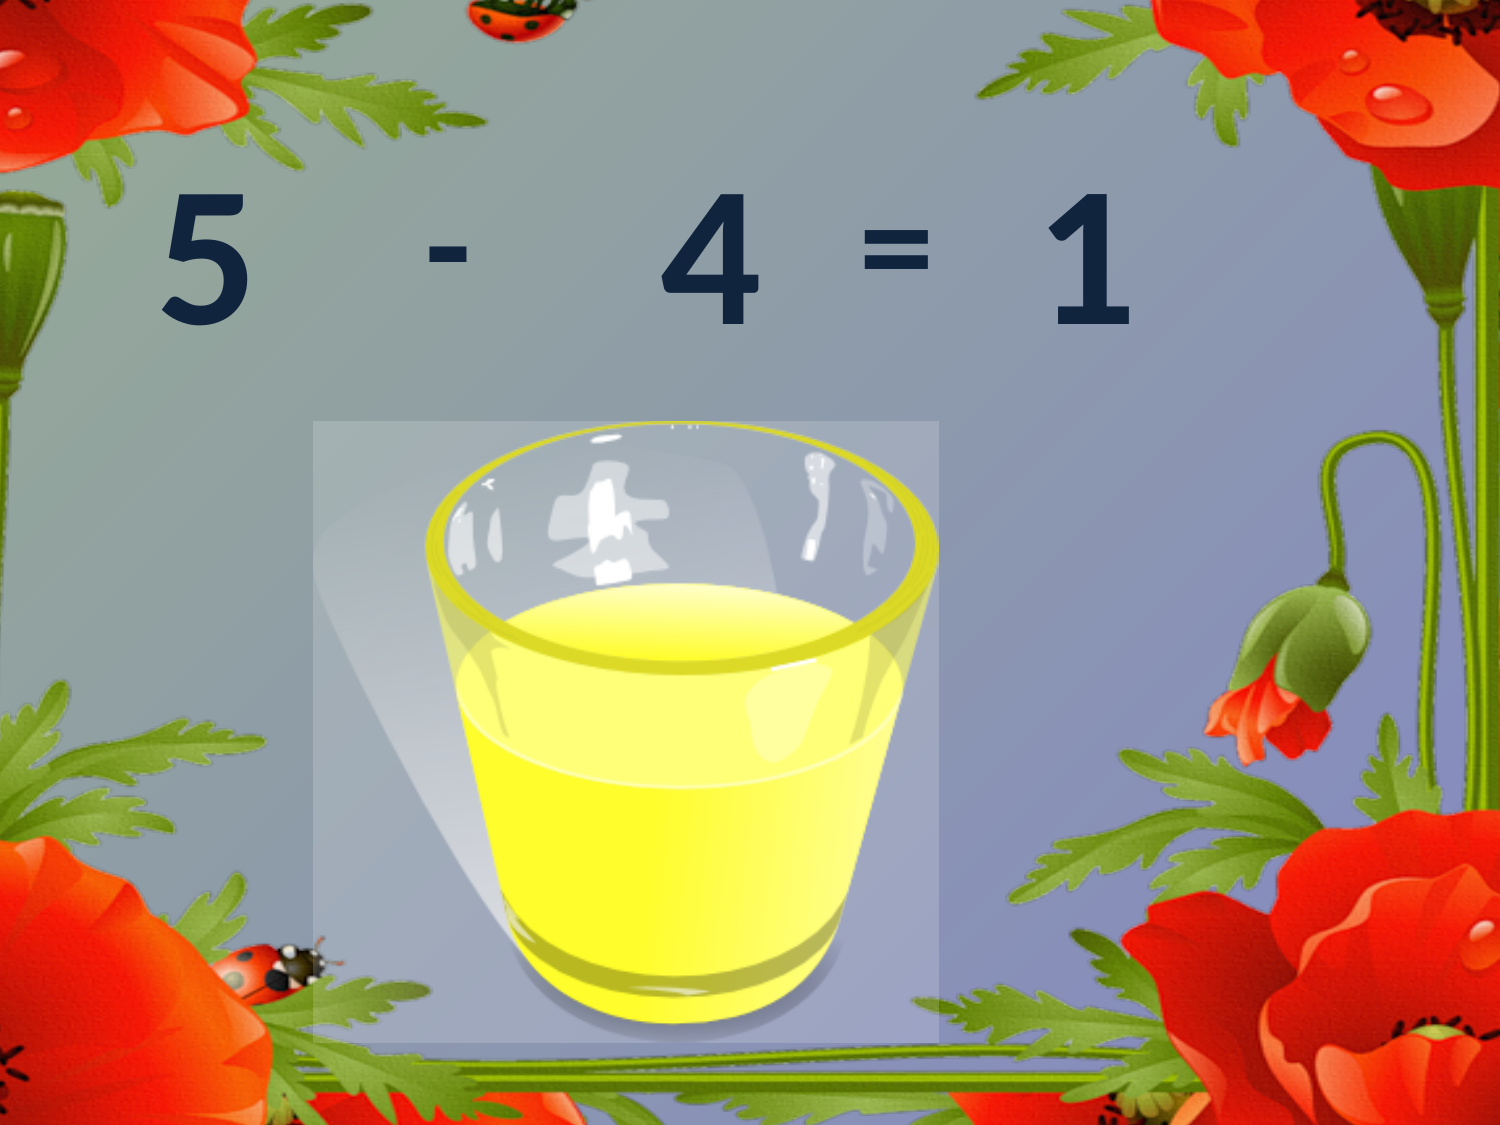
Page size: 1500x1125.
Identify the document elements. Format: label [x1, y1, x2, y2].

text_box [140, 116, 950, 375]
picture [0, 0, 1500, 1125]
